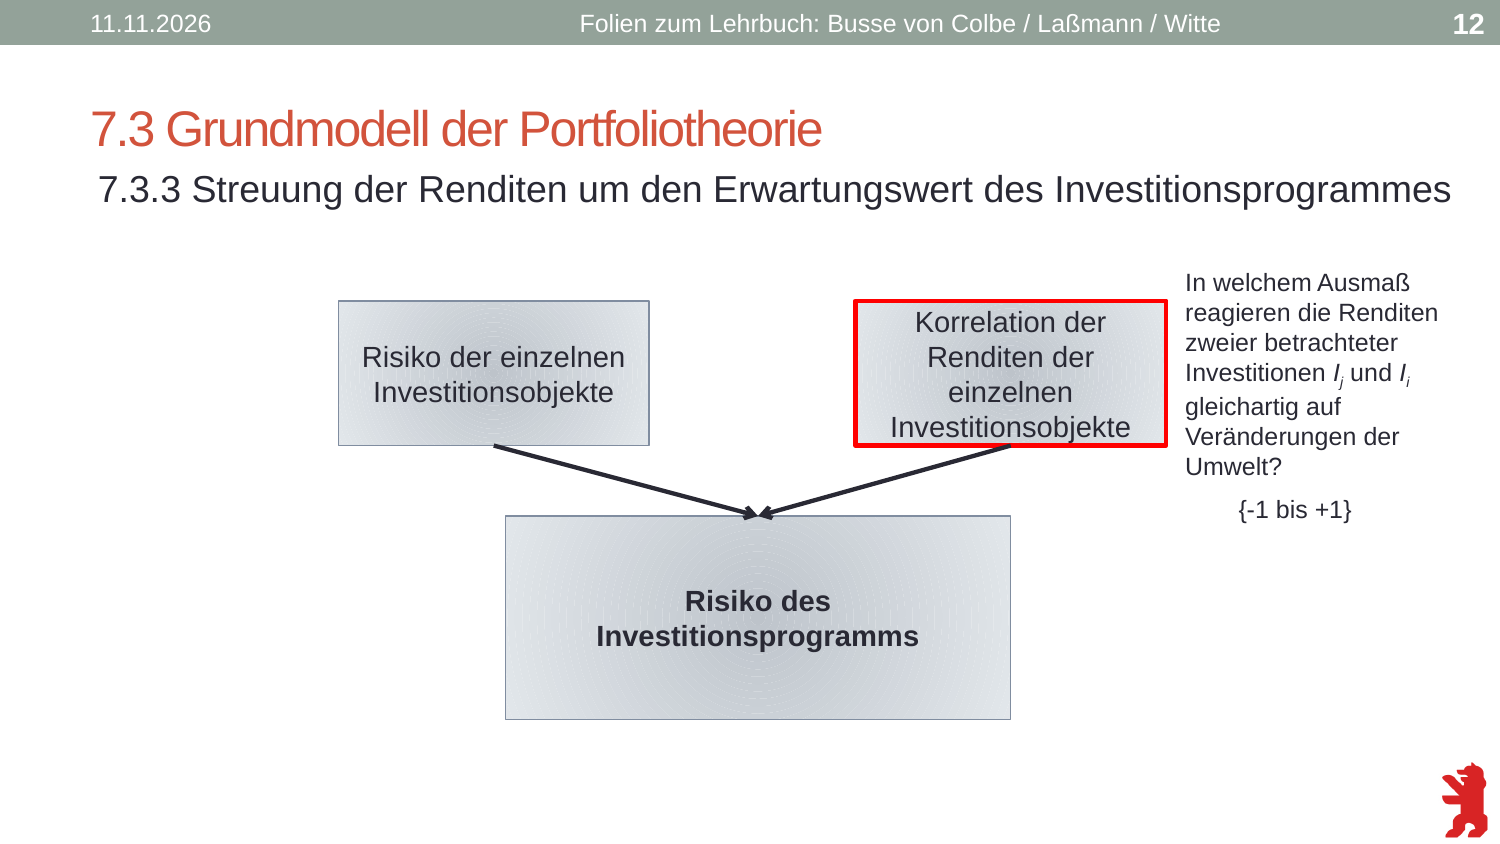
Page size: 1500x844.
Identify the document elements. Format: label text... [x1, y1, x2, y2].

picture [1434, 760, 1500, 844]
text_box Korrelation der Renditen der einzelnen Investitionsobjekte [855, 300, 1167, 446]
title 7.3 Grundmodell der Portfoliotheorie [75, 65, 1425, 188]
text_box 7.3.3 Streuung der Renditen um den Erwartungswert des Investitionsprogrammes [83, 157, 1468, 217]
text_box Risiko der einzelnen Investitionsobjekte [338, 300, 650, 446]
slide_number 12 [1325, 2, 1500, 43]
text_box {-1 bis +1} [1223, 485, 1367, 531]
footer Folien zum Lehrbuch: Busse von Colbe / Laßmann / Witte [562, 2, 1238, 43]
text_box In welchem Ausmaß reagieren die Renditen zweier betrachteter Investitionen Ij und Ii gleichartig auf Veränderungen der Umwelt? [1170, 259, 1480, 488]
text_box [493, 445, 756, 517]
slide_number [75, 2, 550, 43]
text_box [757, 445, 1011, 517]
text_box Risiko des Investitionsprogramms [505, 524, 1011, 720]
